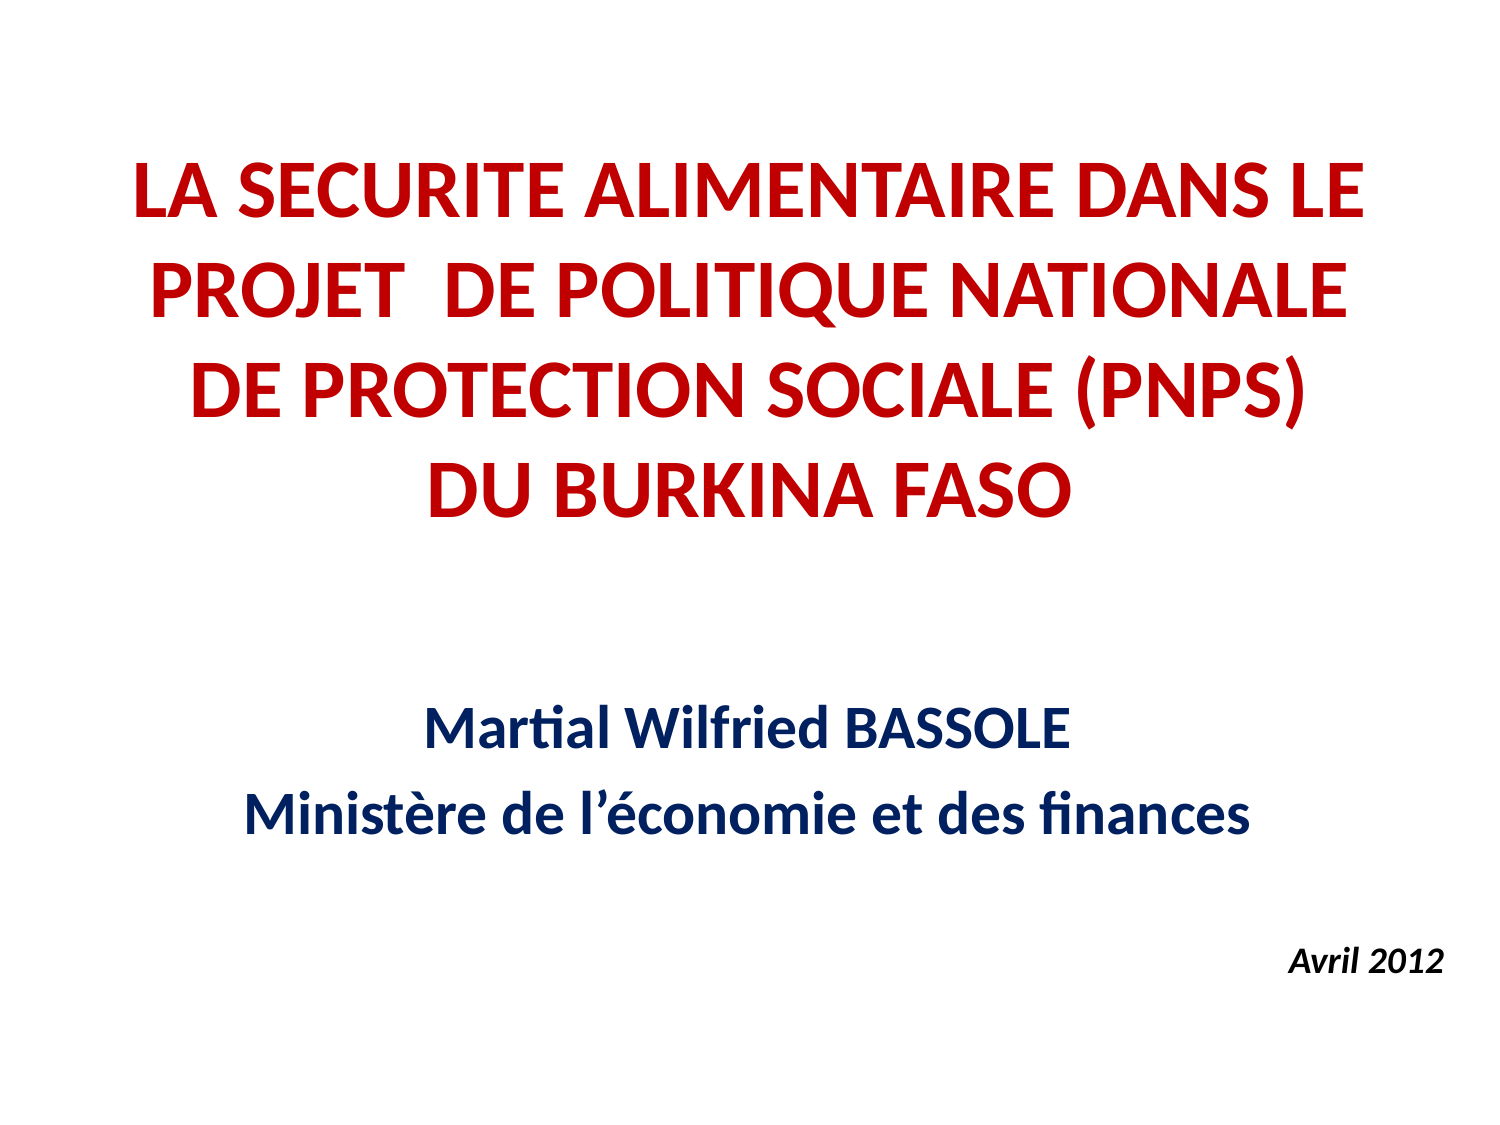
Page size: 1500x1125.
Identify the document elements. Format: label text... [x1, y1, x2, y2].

text_box Avril 2012 [1163, 928, 1459, 989]
subtitle Martial Wilfried BASSOLE Ministère de l’économie et des finances [222, 679, 1273, 868]
title LA SECURITE ALIMENTAIRE DANS LE PROJET DE POLITIQUE NATIONALE DE PROTECTION SOCIALE (PNPS) DU BURKINA FASO [112, 117, 1388, 551]
